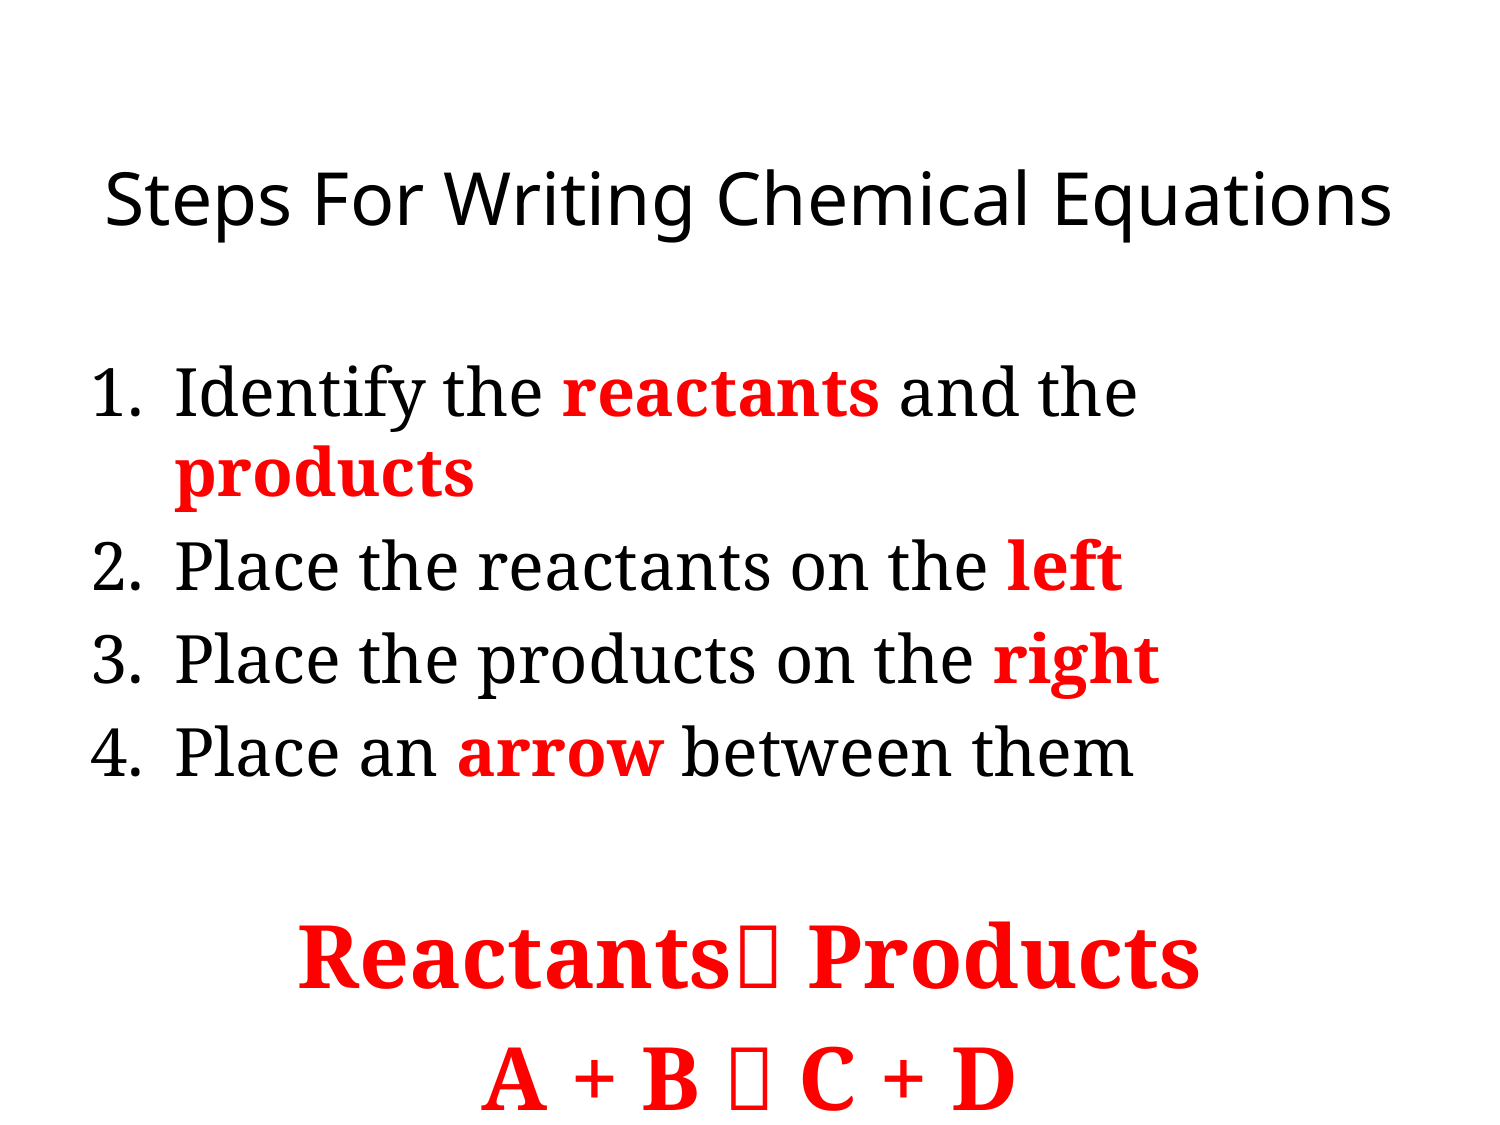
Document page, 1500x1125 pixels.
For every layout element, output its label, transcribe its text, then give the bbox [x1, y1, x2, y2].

title Steps For Writing Chemical Equations [75, 102, 1425, 290]
list Identify the reactants and the products Place the reactants on the left Place the products on the right Place an arrow between them Reactants Products A + B  C + D [75, 342, 1425, 1085]
